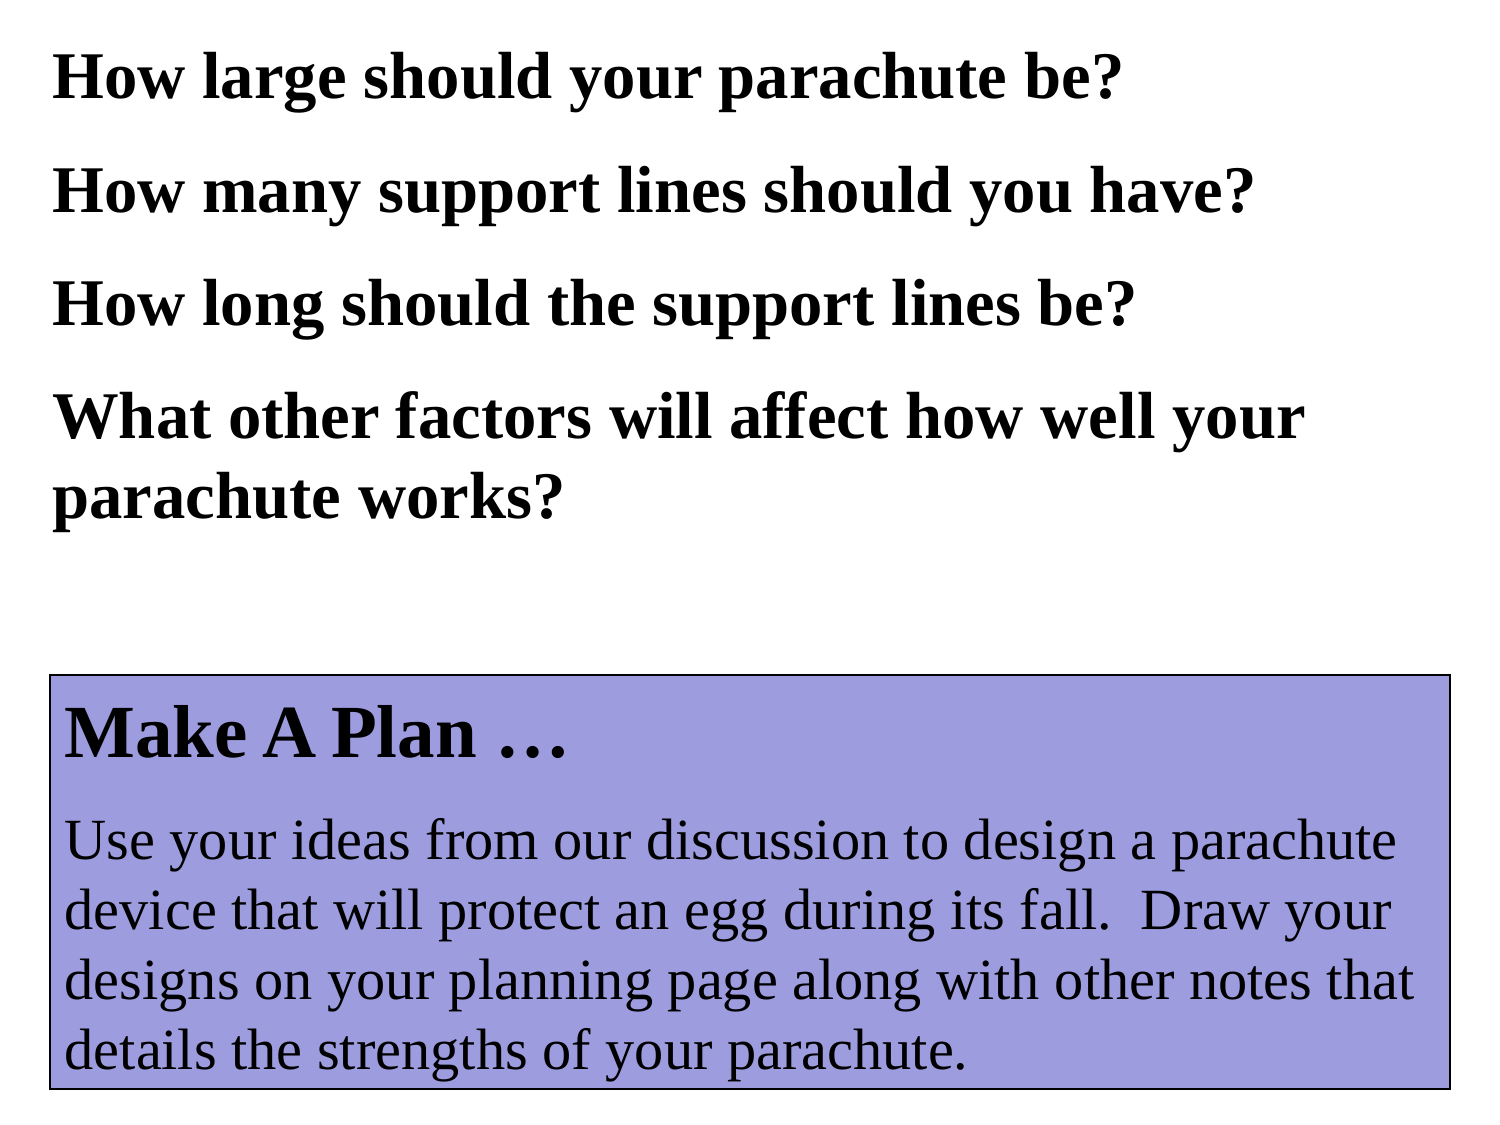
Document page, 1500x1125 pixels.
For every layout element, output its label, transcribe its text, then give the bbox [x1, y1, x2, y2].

text_box Make A Plan … Use your ideas from our discussion to design a parachute device that will protect an egg during its fall. Draw your designs on your planning page along with other notes that details the strengths of your parachute. [50, 674, 1450, 1089]
text_box How large should your parachute be? How many support lines should you have? How long should the support lines be? What other factors will affect how well your parachute works? [37, 24, 1438, 540]
